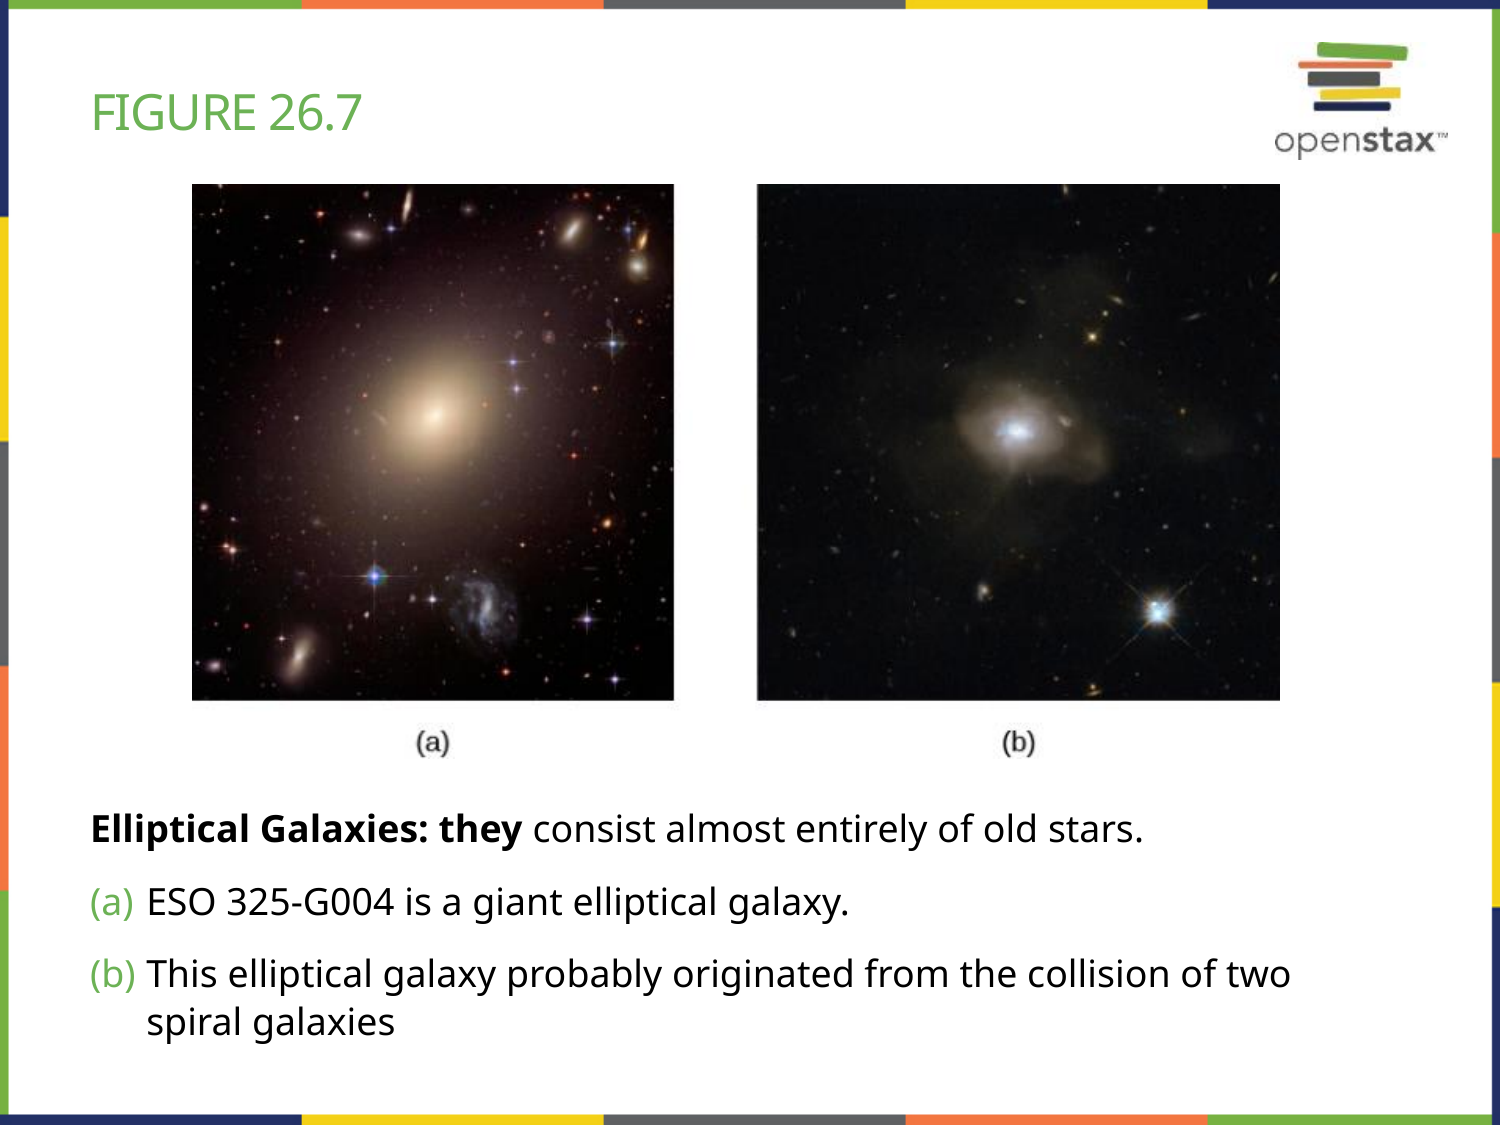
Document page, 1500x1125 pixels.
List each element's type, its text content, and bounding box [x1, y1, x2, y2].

picture [0, 0, 1500, 1125]
list Elliptical Galaxies: they consist almost entirely of old stars. ESO 325-G004 is a giant elliptical galaxy. This elliptical galaxy probably originated from the collision of two spiral galaxies [75, 794, 1398, 986]
title Figure 26.7 [75, 39, 1275, 148]
